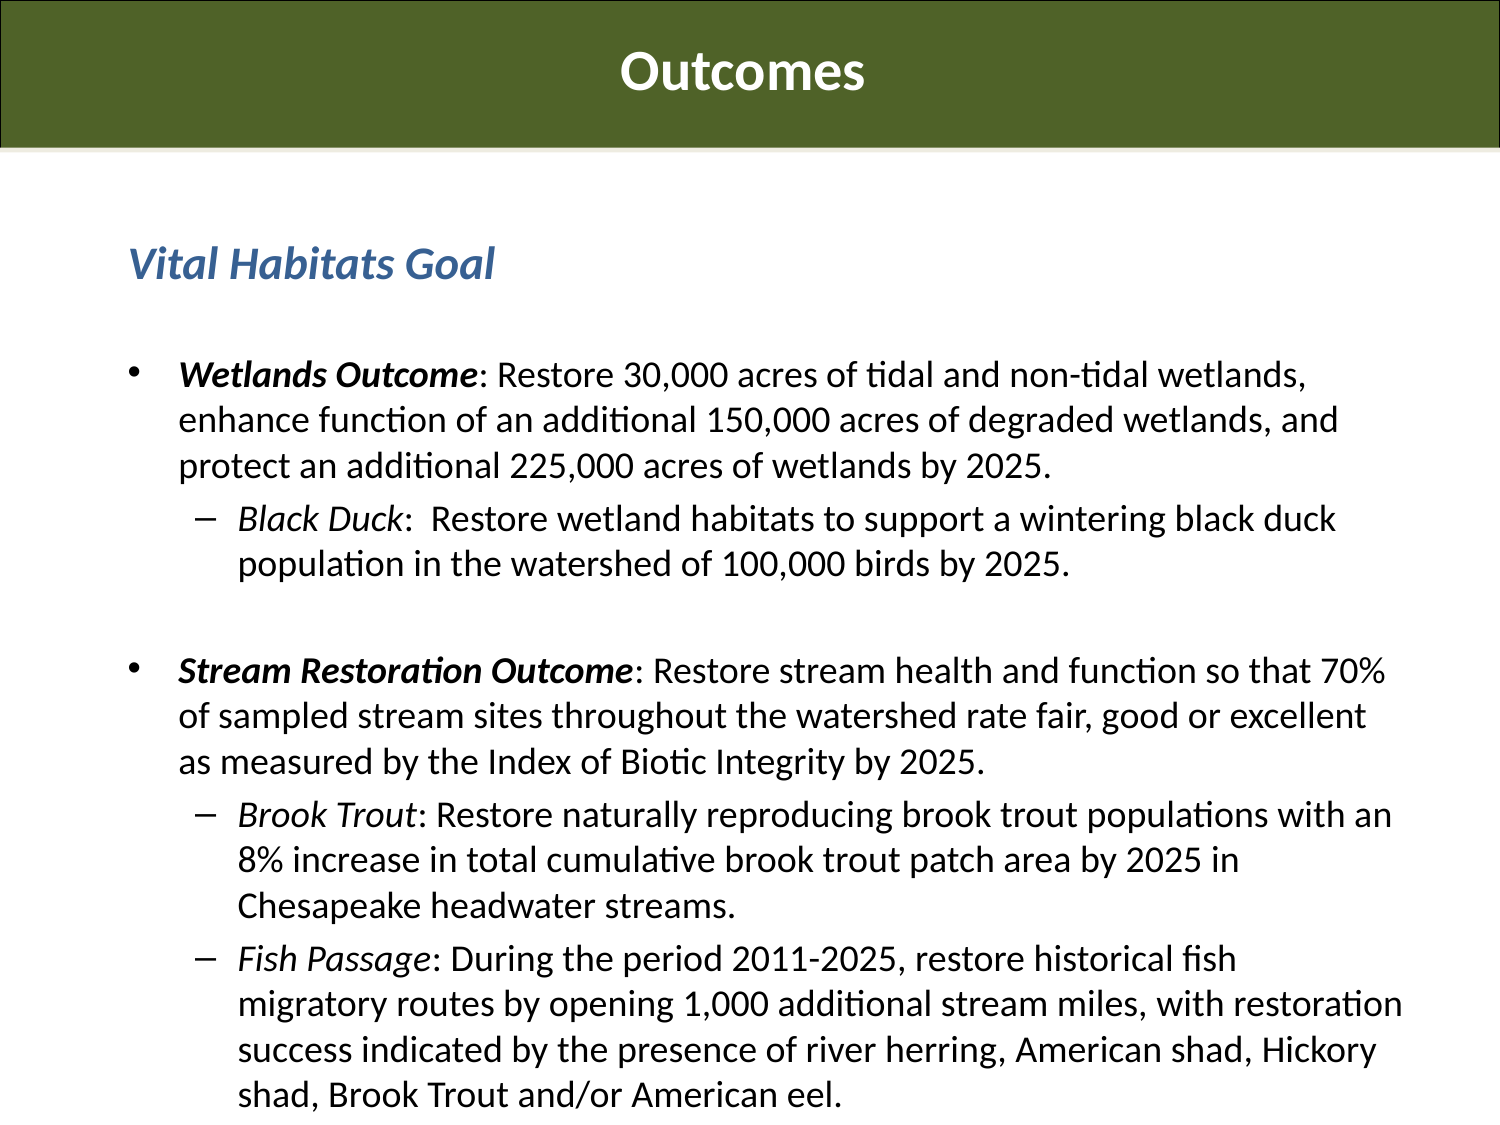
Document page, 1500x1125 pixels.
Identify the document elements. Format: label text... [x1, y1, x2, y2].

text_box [0, 0, 1500, 151]
list Vital Habitats Goal Wetlands Outcome: Restore 30,000 acres of tidal and non-tidal wetlands, enhance function of an additional 150,000 acres of degraded wetlands, and protect an additional 225,000 acres of wetlands by 2025. Black Duck: Restore wetland habitats to support a wintering black duck population in the watershed of 100,000 birds by 2025. Stream Restoration Outcome: Restore stream health and function so that 70% of sampled stream sites throughout the watershed rate fair, good or excellent as measured by the Index of Biotic Integrity by 2025. Brook Trout: Restore naturally reproducing brook trout populations with an 8% increase in total cumulative brook trout patch area by 2025 in Chesapeake headwater streams. Fish Passage: During the period 2011-2025, restore historical fish migratory routes by opening 1,000 additional stream miles, with restoration success indicated by the presence of river herring, American shad, Hickory shad, Brook Trout and/or American eel. [112, 224, 1425, 1125]
